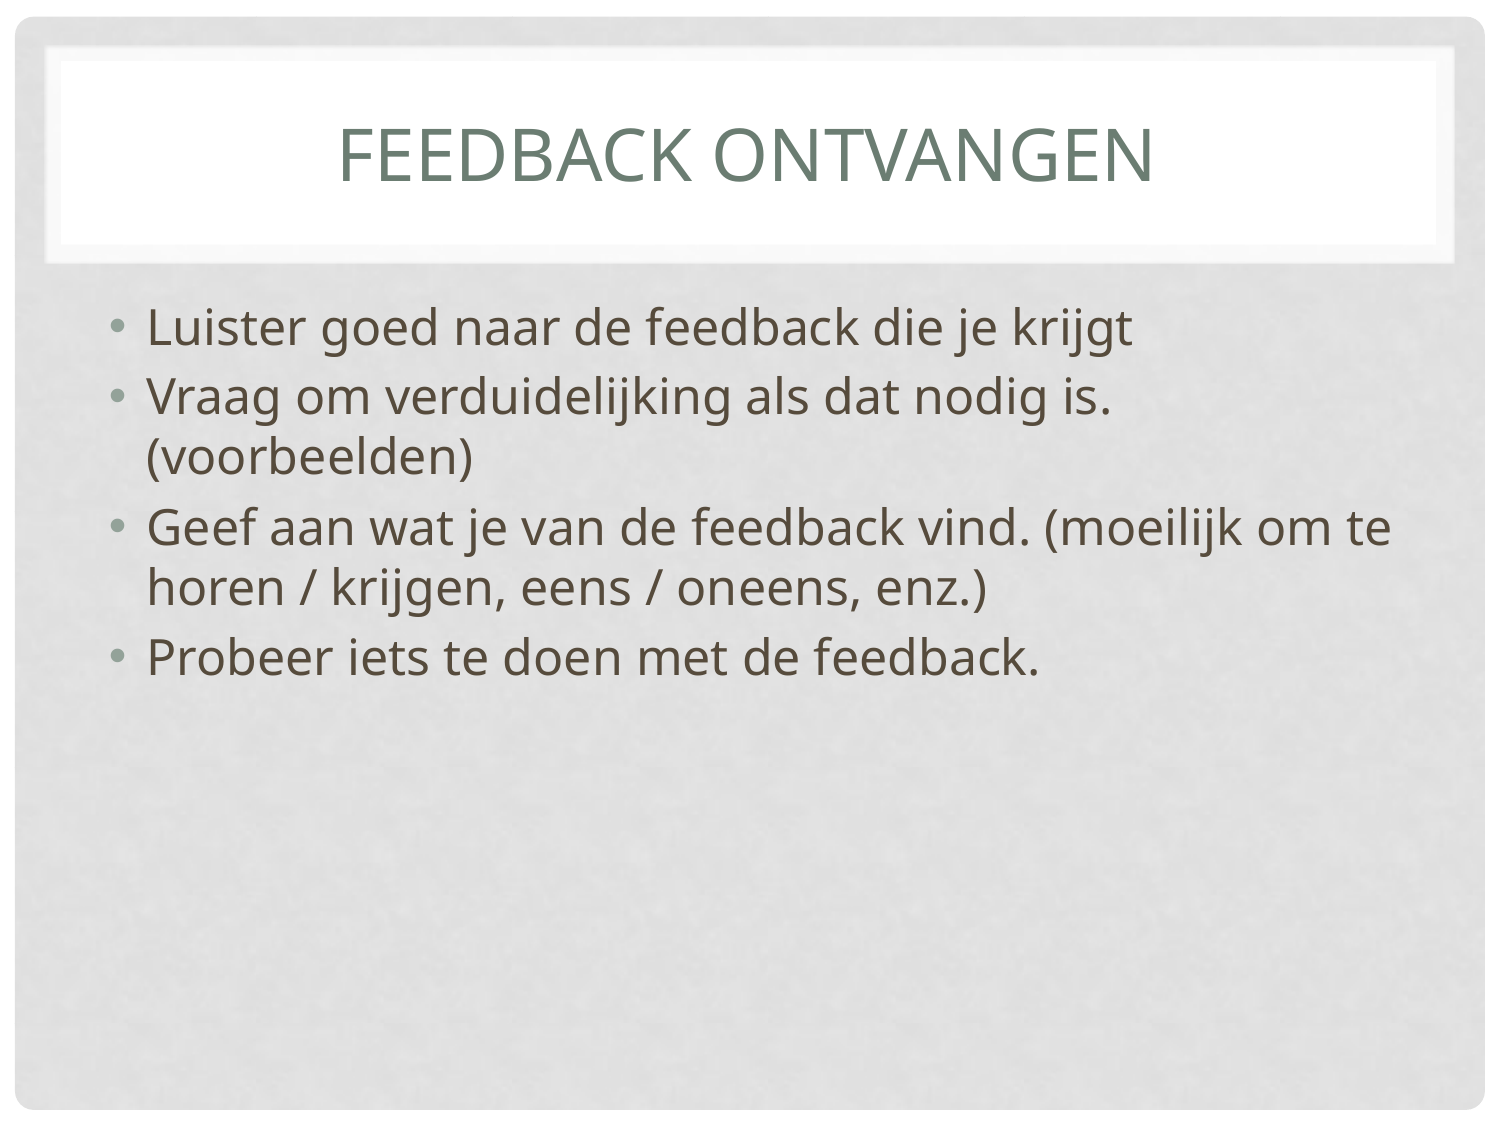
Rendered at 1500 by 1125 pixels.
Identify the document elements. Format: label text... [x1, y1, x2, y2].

list Luister goed naar de feedback die je krijgt Vraag om verduidelijking als dat nodig is. (voorbeelden) Geef aan wat je van de feedback vind. (moeilijk om te horen / krijgen, eens / oneens, enz.) Probeer iets te doen met de feedback. [75, 287, 1425, 1005]
title Feedback ontvangen [69, 66, 1425, 238]
